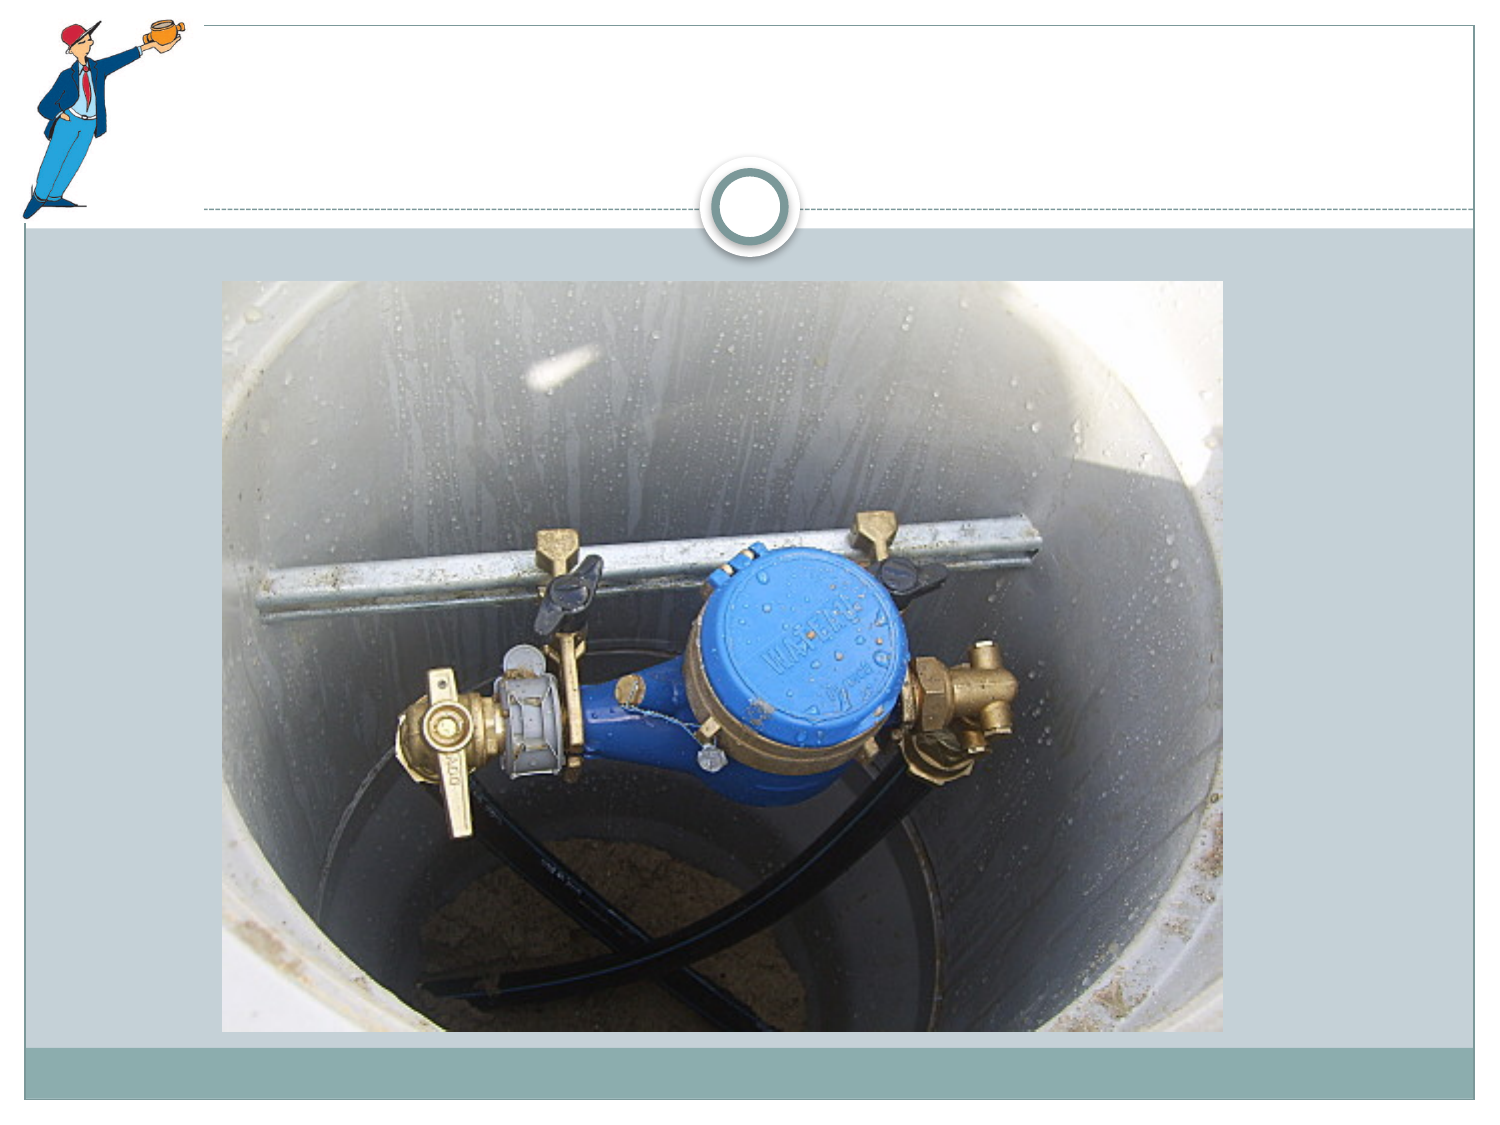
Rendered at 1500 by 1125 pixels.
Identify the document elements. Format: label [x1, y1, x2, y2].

list [222, 280, 1223, 1032]
picture [0, 0, 204, 223]
